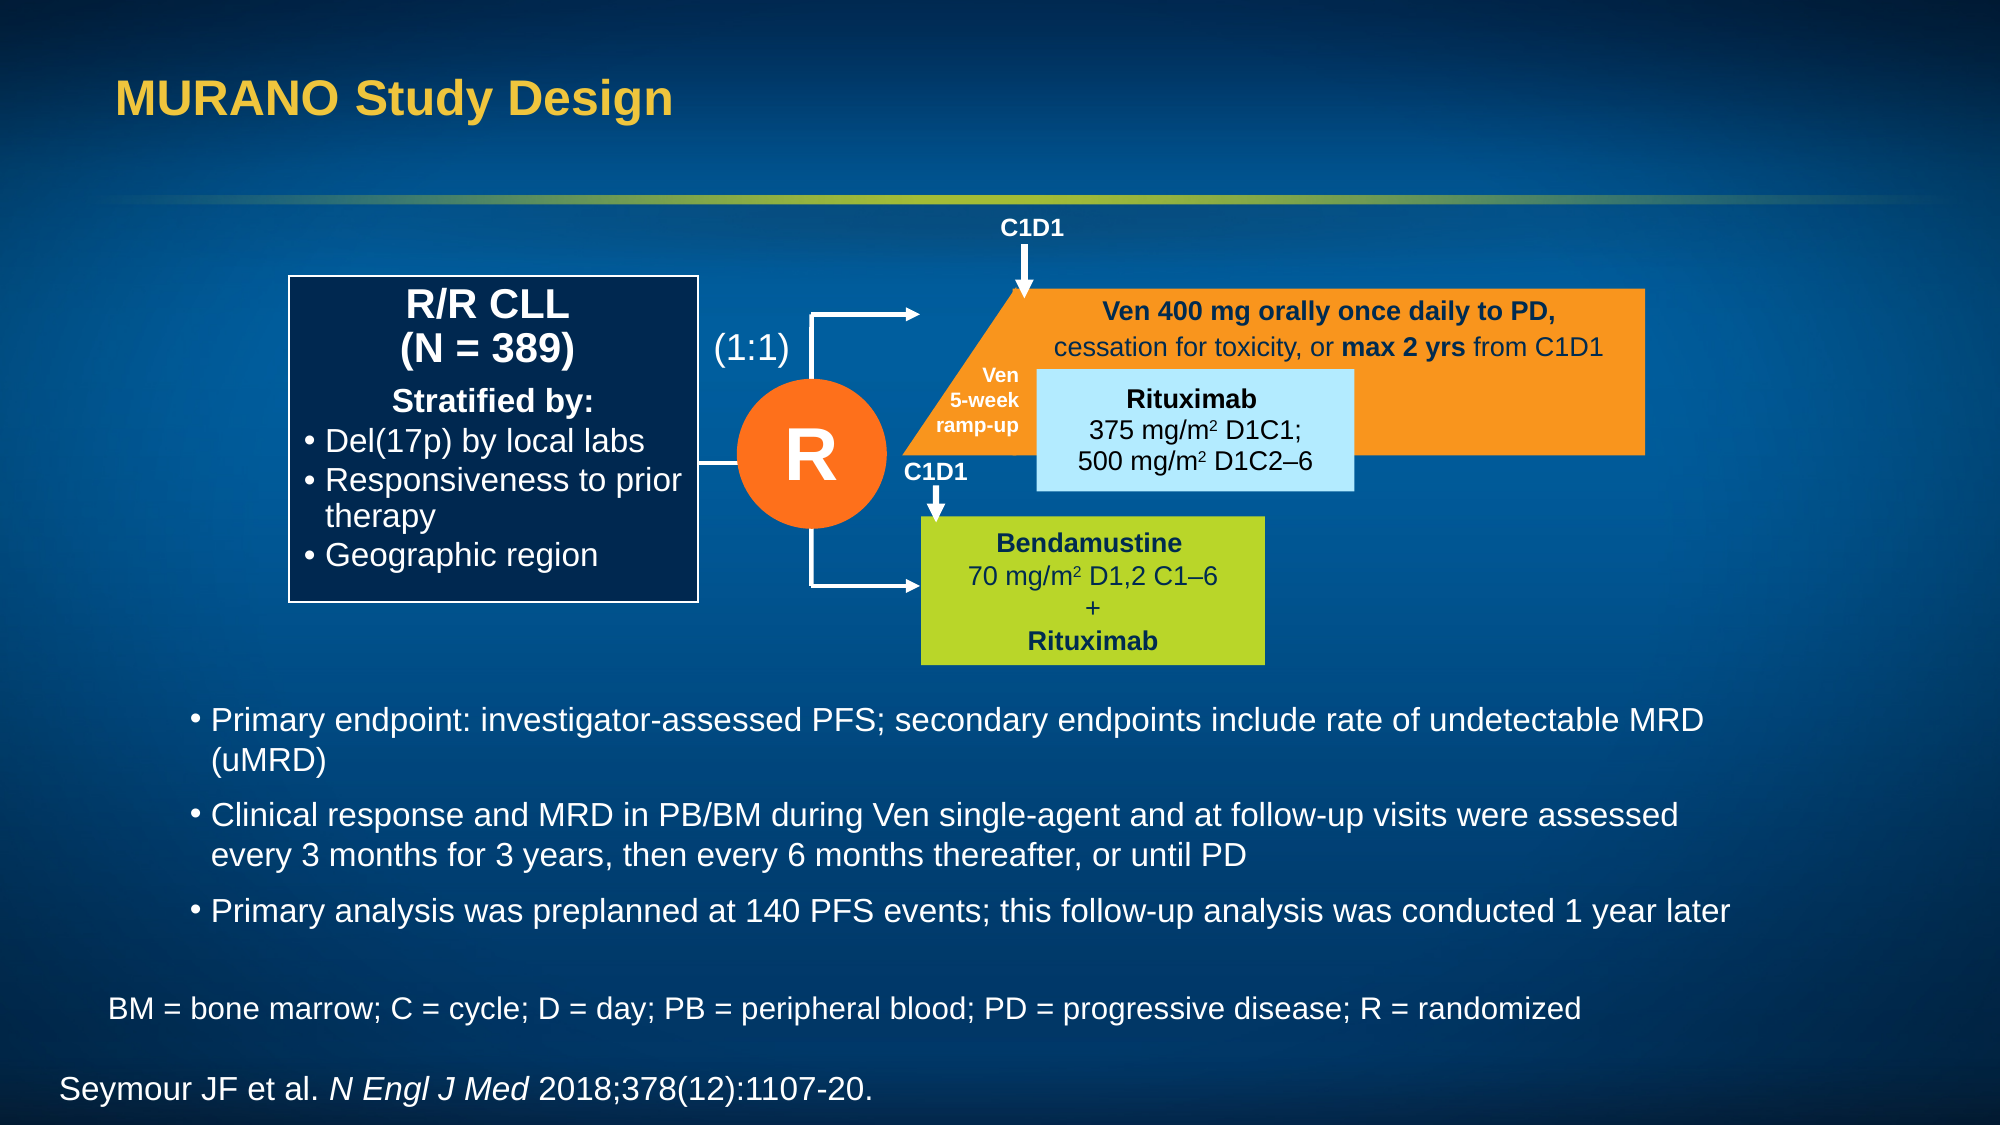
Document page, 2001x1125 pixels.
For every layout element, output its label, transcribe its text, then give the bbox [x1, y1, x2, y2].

title MURANO Study Design [99, 0, 1900, 188]
list Seymour JF et al. N Engl J Med 2018;378(12):1107-20. [43, 1059, 920, 1119]
table_header R/R CLL (N = 389) Stratified by: Del(17p) by local labs Responsiveness to prior therapy Geographic region [290, 277, 697, 601]
text_box Rituximab 375 mg/m2 D1C1; 500 mg/m2 D1C2–6 [1036, 369, 1355, 492]
text_box C1D1 [896, 456, 976, 486]
text_box Primary endpoint: investigator-assessed PFS; secondary endpoints include rate of undetectable MRD (uMRD) Clinical response and MRD in PB/BM during Ven single-agent and at follow-up visits were assessed every 3 months for 3 years, then every 6 months thereafter, or until PD Primary analysis was preplanned at 140 PFS events; this follow-up analysis was conducted 1 year later [175, 690, 1763, 936]
text_box Ven 5-week ramp-up [903, 353, 1034, 444]
text_box [907, 444, 1017, 456]
text_box (1:1) [698, 315, 806, 375]
text_box Ven 400 mg orally once daily to PD, cessation for toxicity, or max 2 yrs from C1D1 [1017, 288, 1646, 456]
text_box [971, 286, 1017, 353]
text_box Bendamustine 70 mg/m2 D1,2 C1–6 + Rituximab [921, 516, 1265, 666]
text_box BM = bone marrow; C = cycle; D = day; PB = peripheral blood; PD = progressive disease; R = randomized [93, 980, 1681, 1033]
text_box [736, 378, 888, 529]
text_box C1D1 [995, 211, 1070, 242]
picture [0, 0, 2000, 1125]
